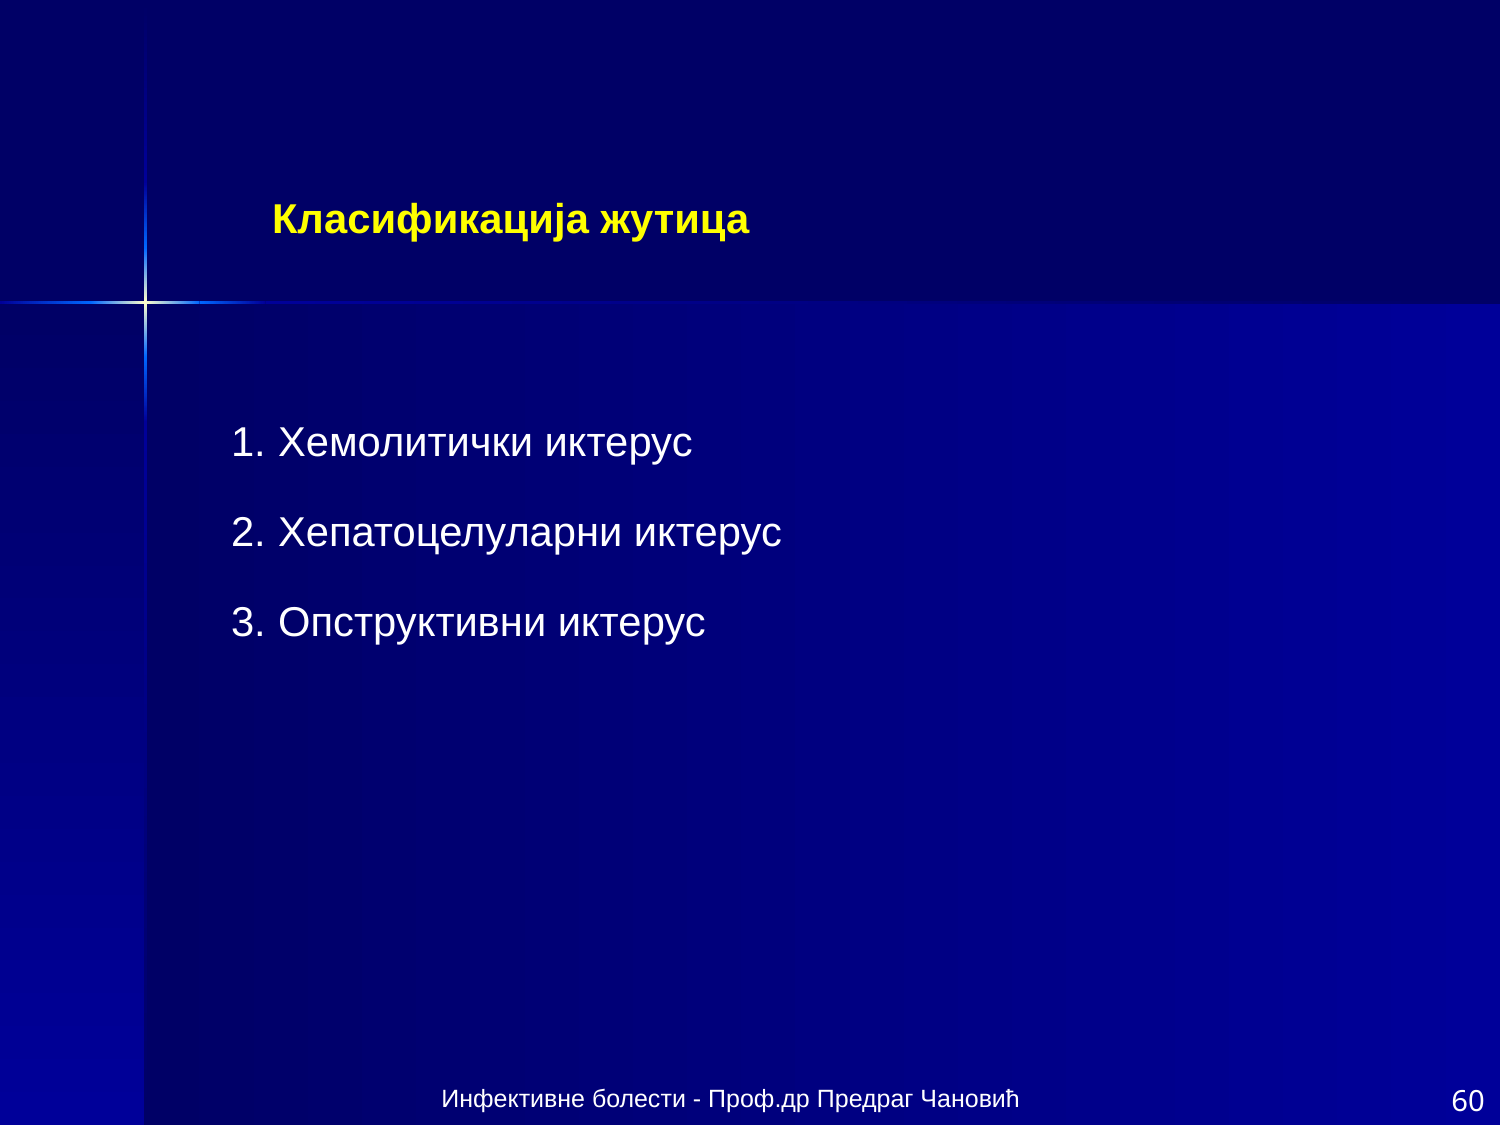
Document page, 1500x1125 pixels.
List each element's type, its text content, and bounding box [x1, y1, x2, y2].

text_box Хемолитички иктерус Хепатоцелуларни иктерус Опструктивни иктерус [216, 367, 797, 652]
text_box Класификација жутица [257, 184, 765, 250]
slide_number 60 [1324, 1074, 1500, 1125]
footer Инфективне болести - Проф.др Предраг Чановић [412, 1074, 1051, 1125]
